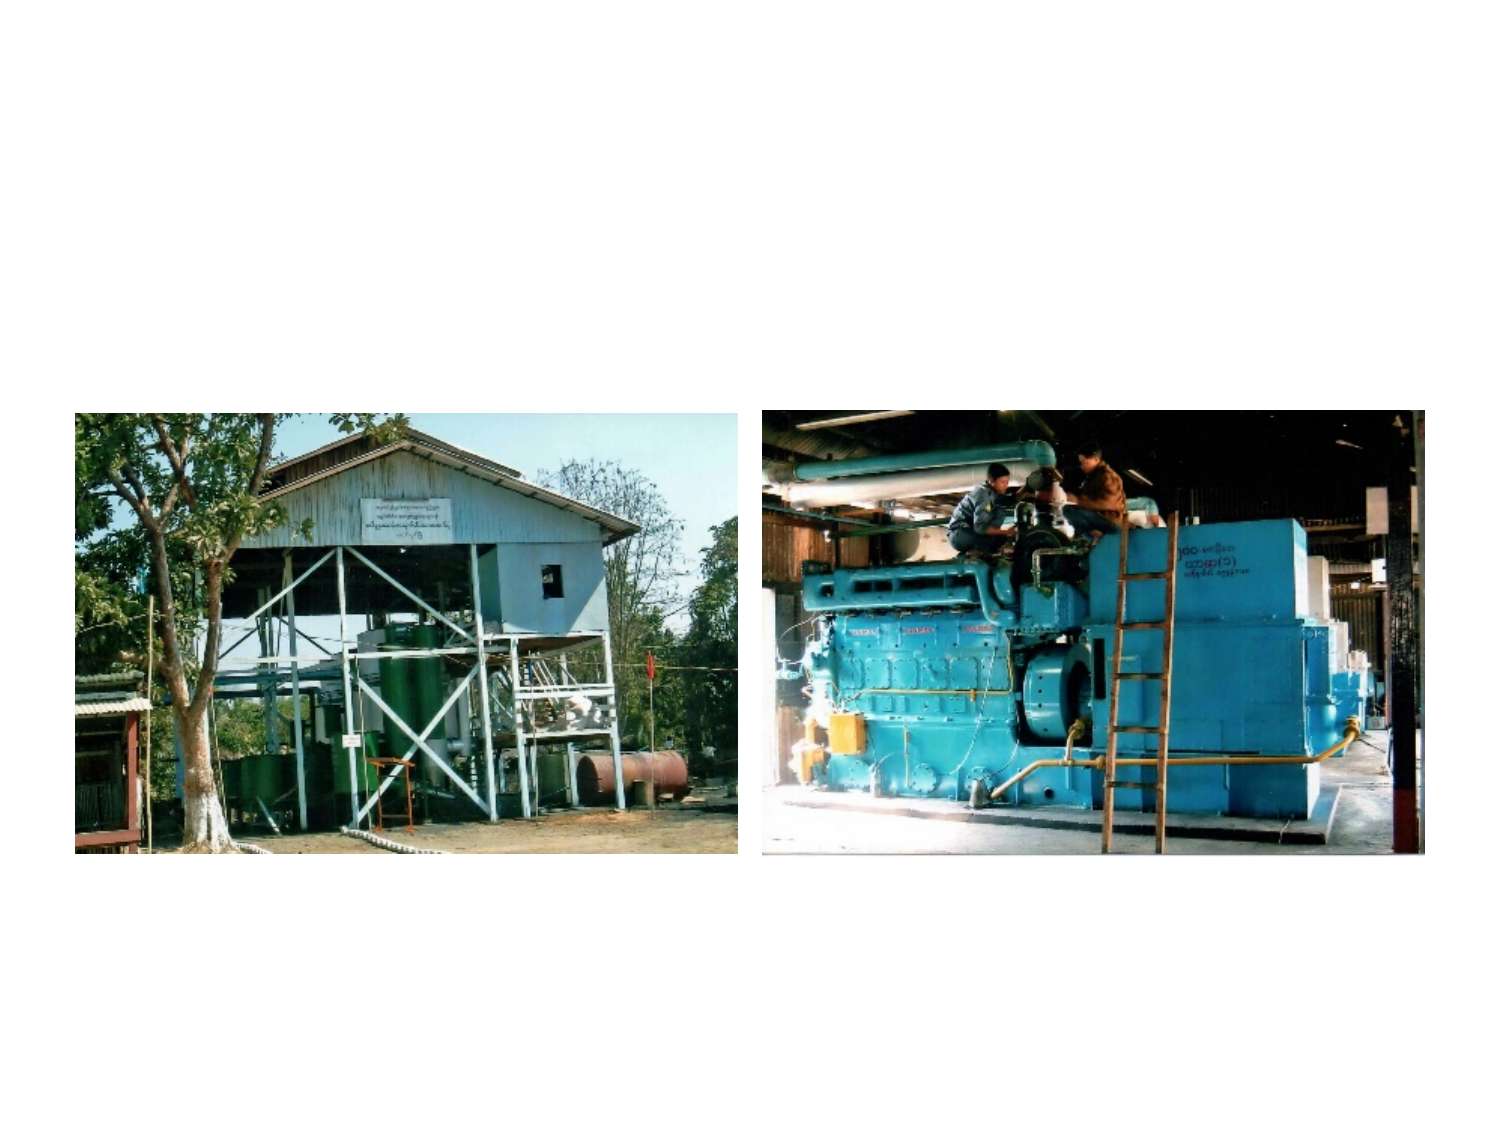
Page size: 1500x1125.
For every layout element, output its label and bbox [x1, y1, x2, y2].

list [74, 413, 738, 854]
list [762, 410, 1426, 857]
